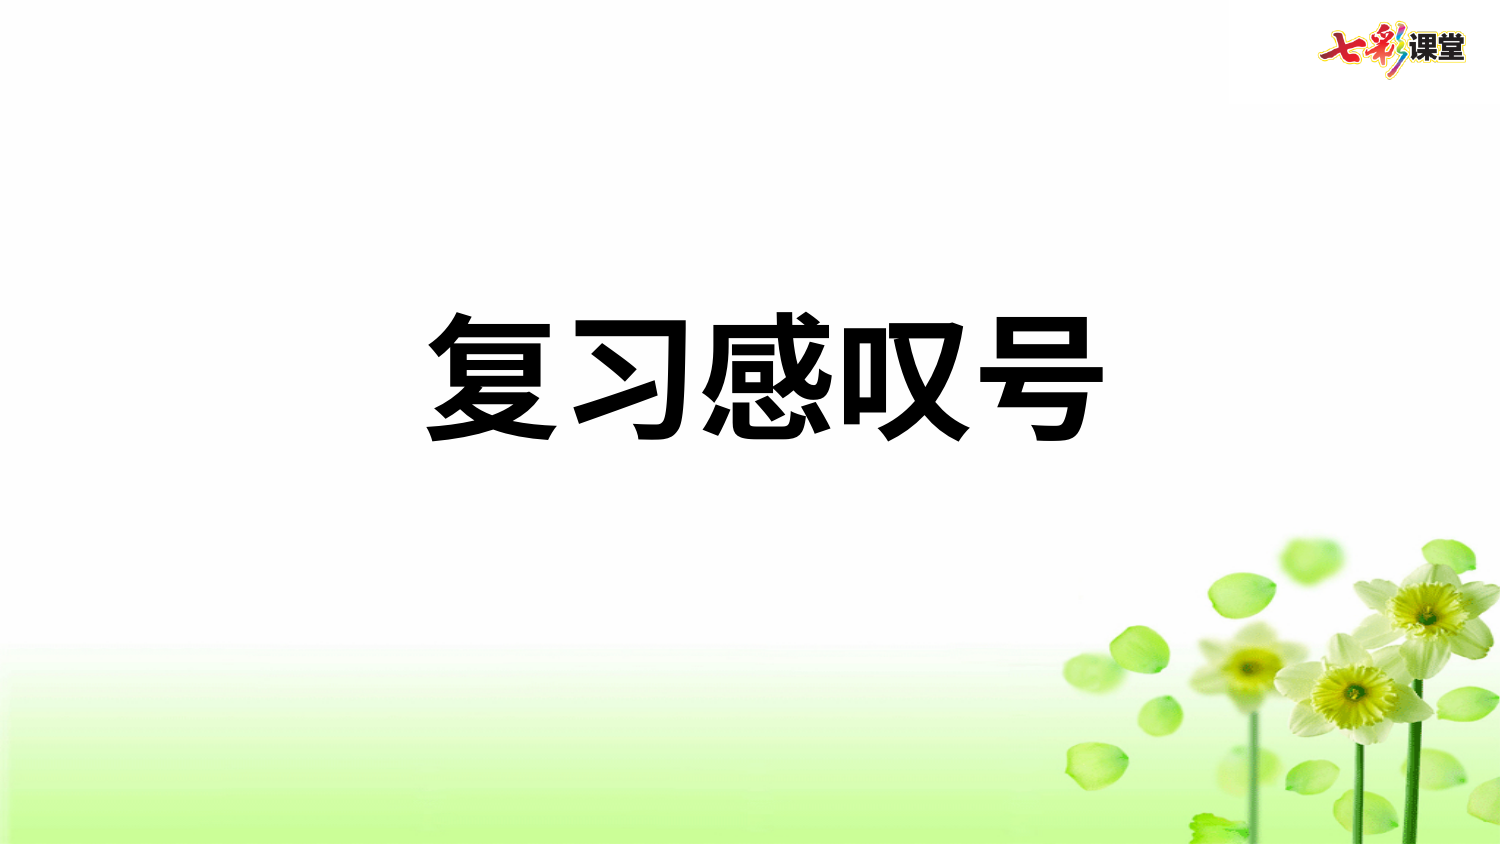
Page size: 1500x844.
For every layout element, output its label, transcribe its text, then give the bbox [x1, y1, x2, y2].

picture [0, 0, 1500, 844]
text_box 复习感叹号 [422, 296, 1168, 456]
